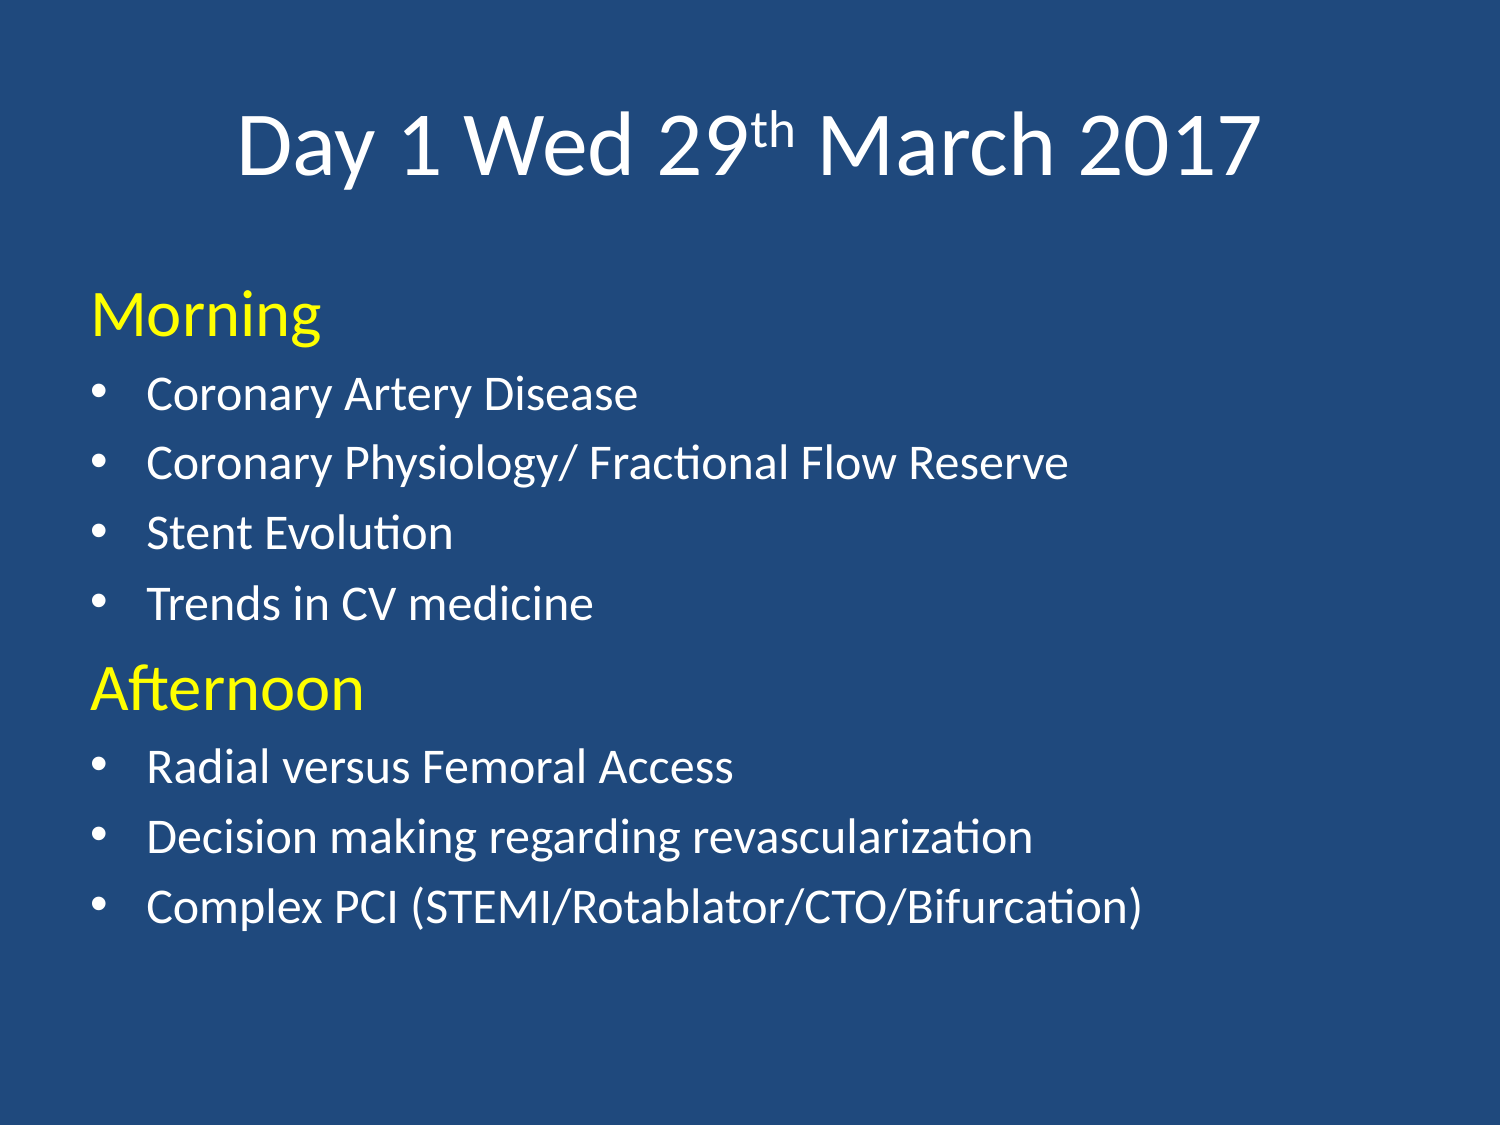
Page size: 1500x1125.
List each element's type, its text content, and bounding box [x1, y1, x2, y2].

list Morning Coronary Artery Disease Coronary Physiology/ Fractional Flow Reserve Stent Evolution Trends in CV medicine Afternoon Radial versus Femoral Access Decision making regarding revascularization Complex PCI (STEMI/Rotablator/CTO/Bifurcation) [75, 262, 1425, 1005]
title Day 1 Wed 29th March 2017 [75, 45, 1425, 233]
